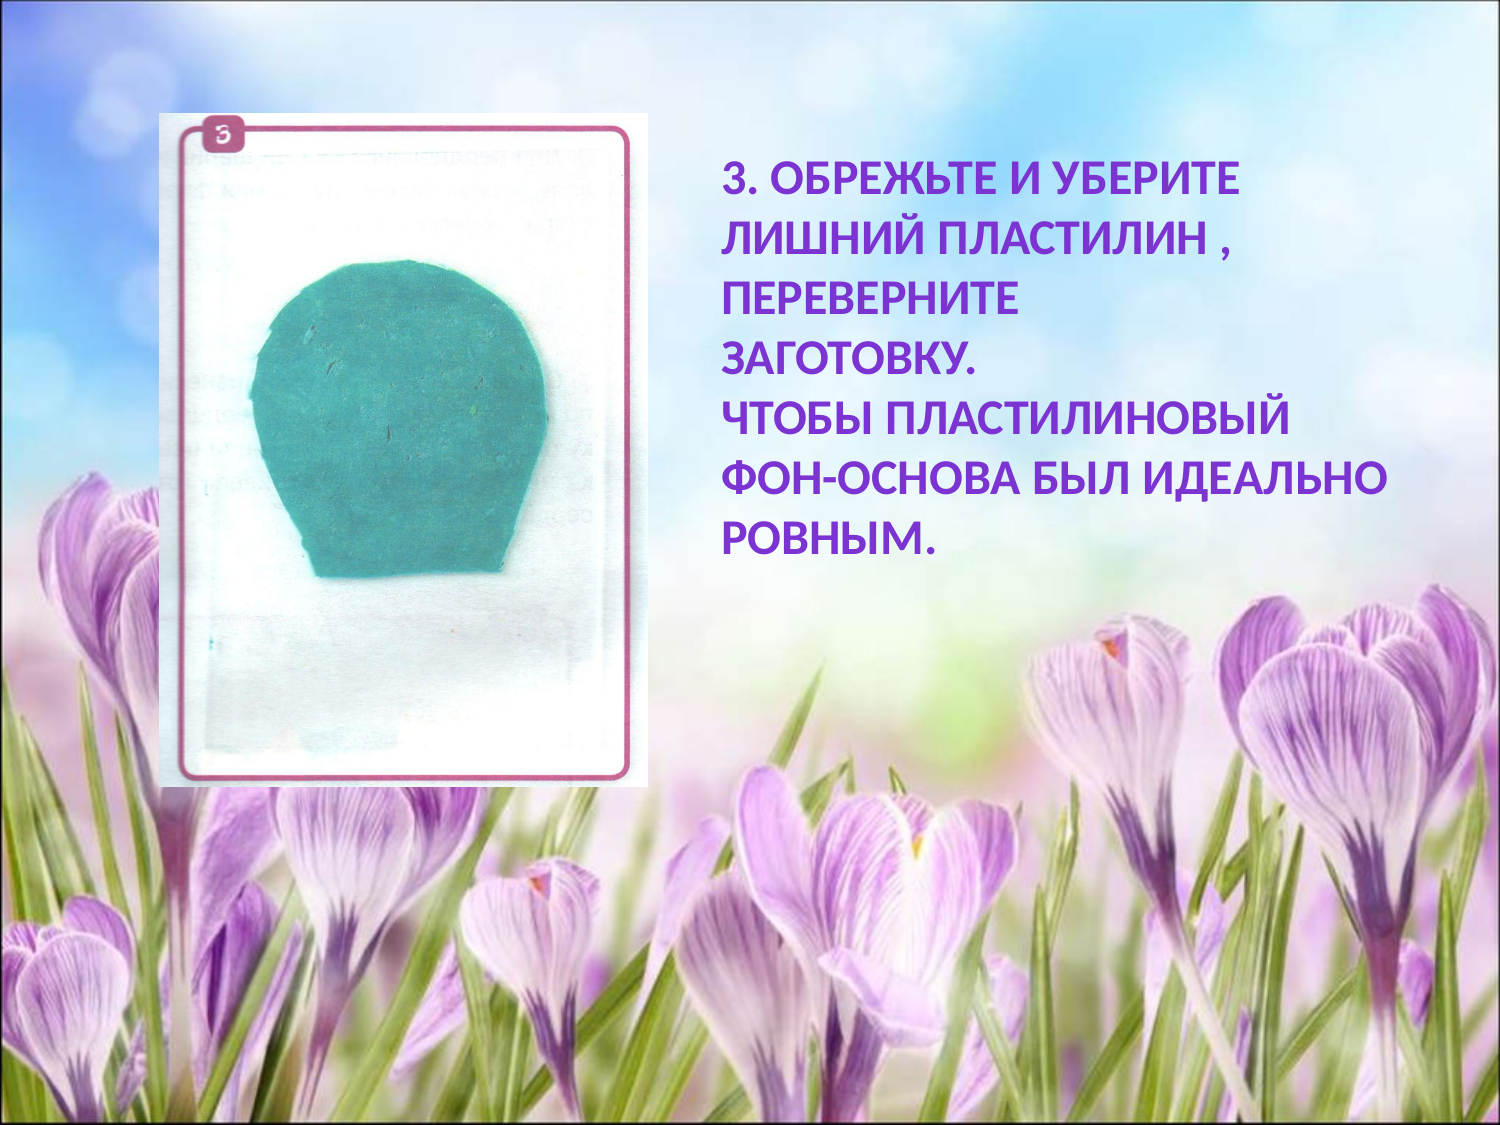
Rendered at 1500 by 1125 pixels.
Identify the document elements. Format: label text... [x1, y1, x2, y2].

picture [0, 0, 1500, 1125]
text_box 3. Обрежьте и уберите лишний пластилин , переверните Заготовку. Чтобы пластилиновый Фон-основа был идеально Ровным. [706, 137, 1415, 572]
